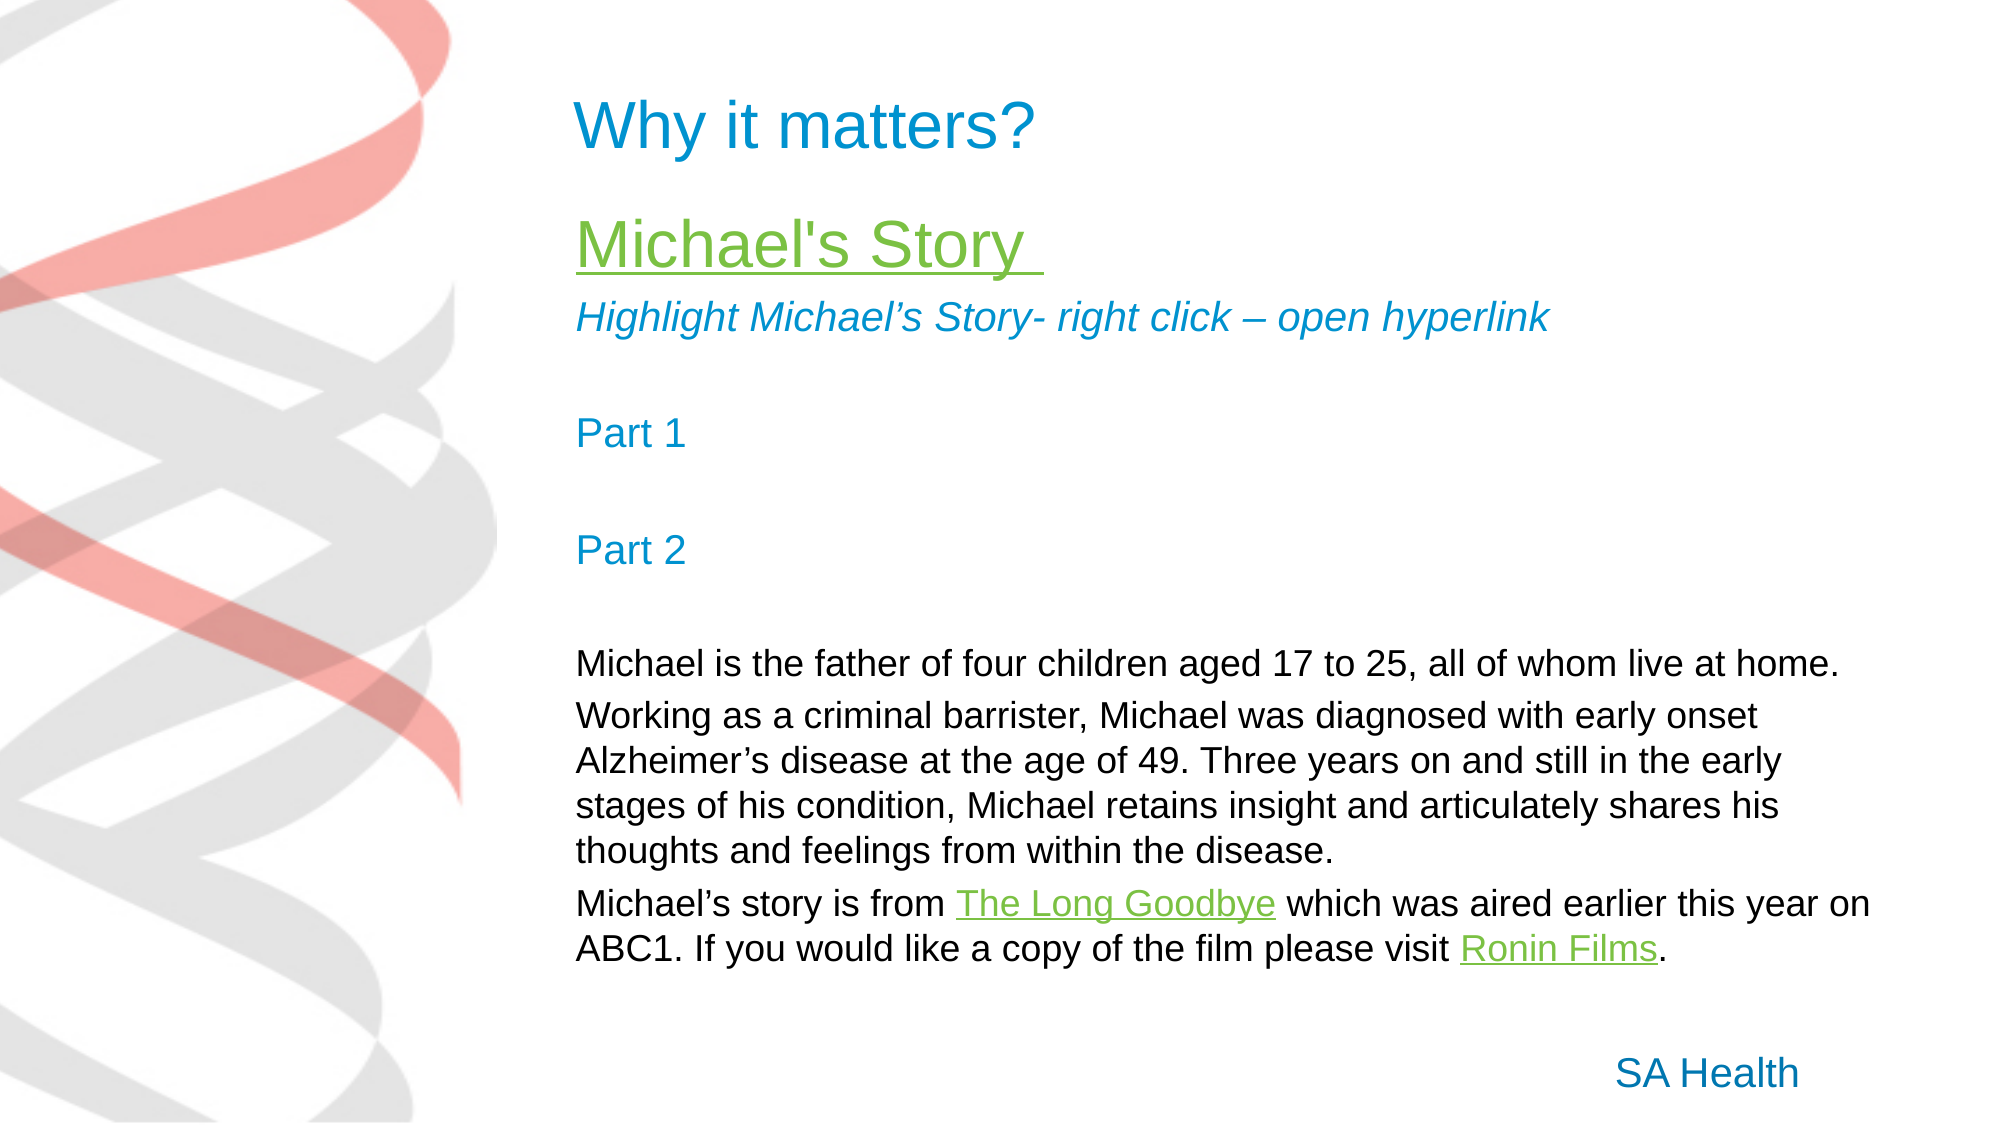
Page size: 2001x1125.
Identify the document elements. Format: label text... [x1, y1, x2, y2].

picture [0, 0, 497, 1125]
title Why it matters? [559, 45, 1914, 198]
list Michael's Story Highlight Michael’s Story- right click – open hyperlink Part 1 Part 2 Michael is the father of four children aged 17 to 25, all of whom live at home. Working as a criminal barrister, Michael was diagnosed with early onset Alzheimer’s disease at the age of 49. Three years on and still in the early stages of his condition, Michael retains insight and articulately shares his thoughts and feelings from within the disease. Michael’s story is from The Long Goodbye which was aired earlier this year on ABC1. If you would like a copy of the film please visit Ronin Films. [560, 193, 1915, 937]
